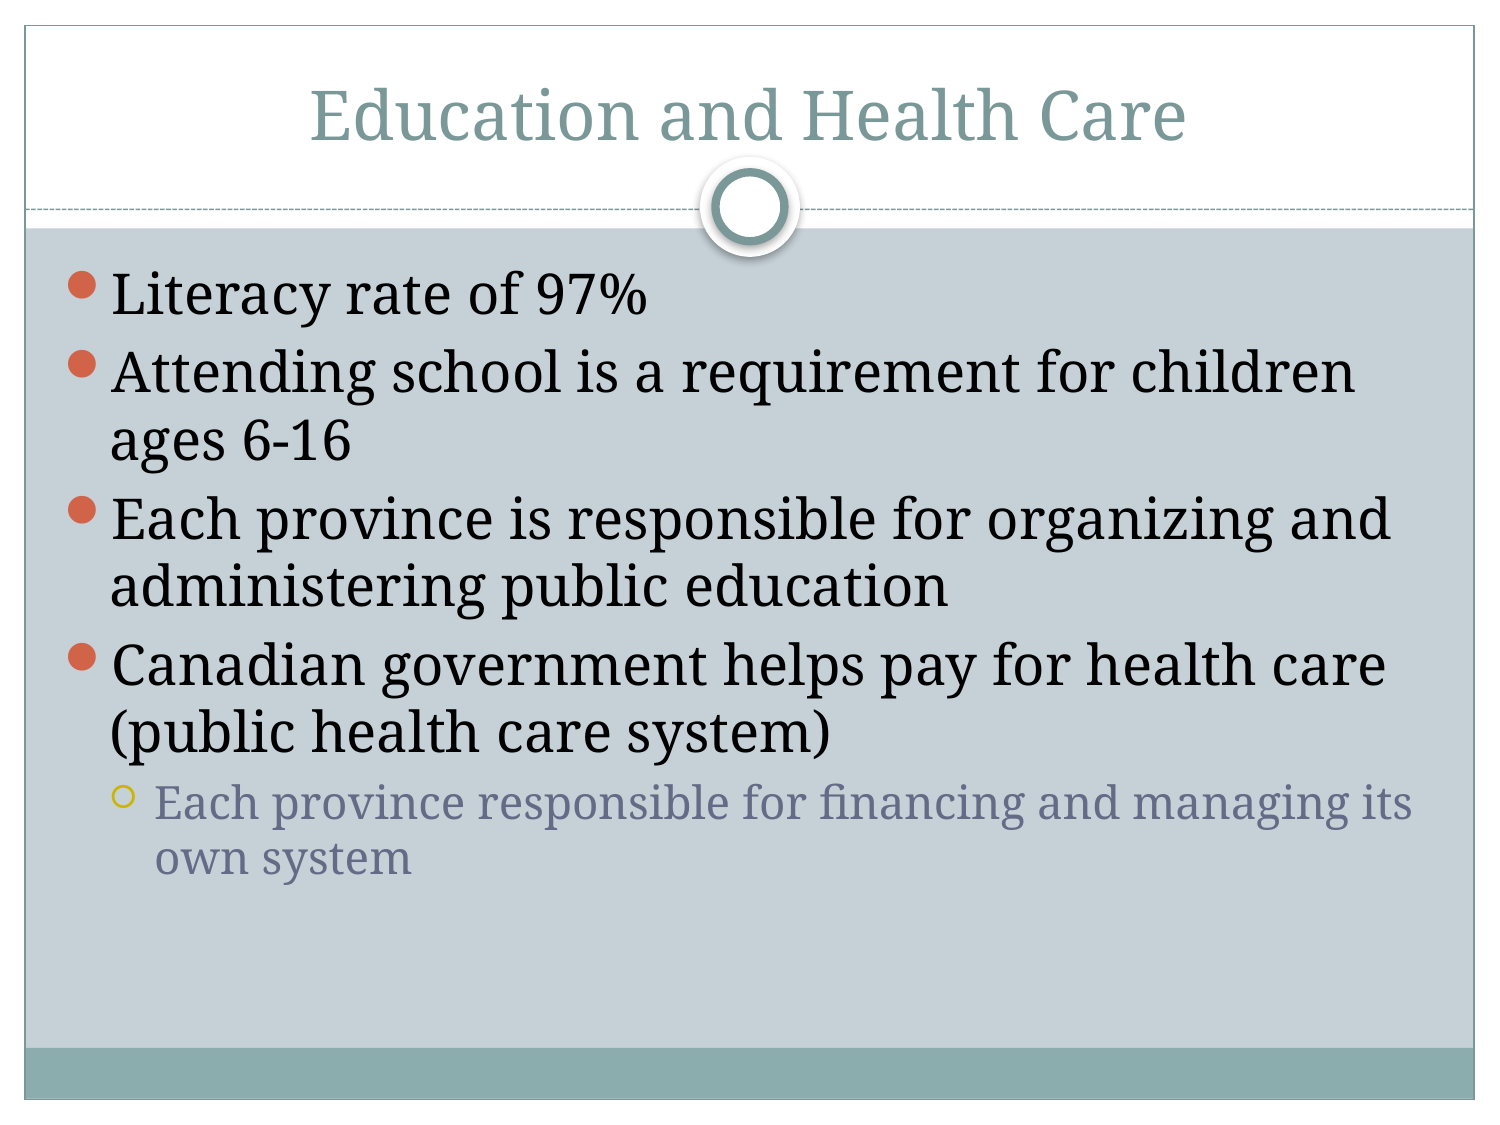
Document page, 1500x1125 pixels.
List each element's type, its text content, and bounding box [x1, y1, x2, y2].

list Literacy rate of 97% Attending school is a requirement for children ages 6-16 Each province is responsible for organizing and administering public education Canadian government helps pay for health care (public health care system) Each province responsible for financing and managing its own system [49, 250, 1445, 1001]
title Education and Health Care [49, 37, 1450, 162]
